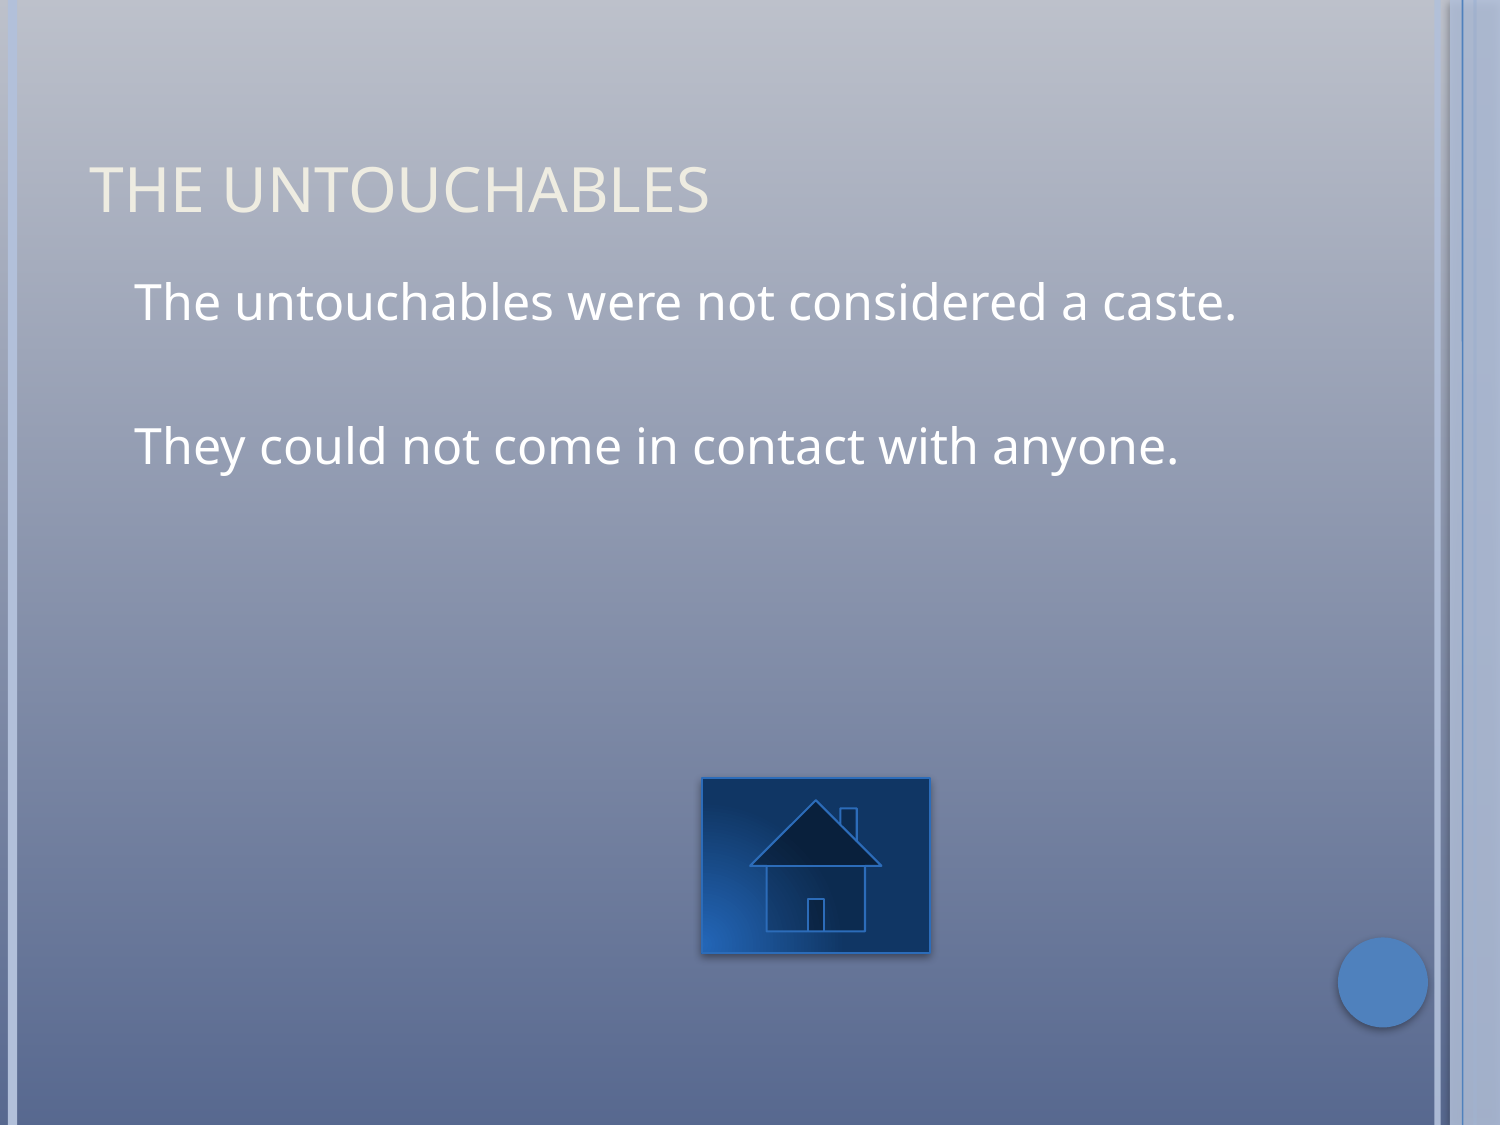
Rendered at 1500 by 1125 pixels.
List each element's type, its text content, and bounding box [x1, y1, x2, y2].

title The untouchables [75, 45, 1300, 233]
list The untouchables were not considered a caste. They could not come in contact with anyone. [75, 262, 1300, 1062]
text_box [701, 777, 931, 954]
